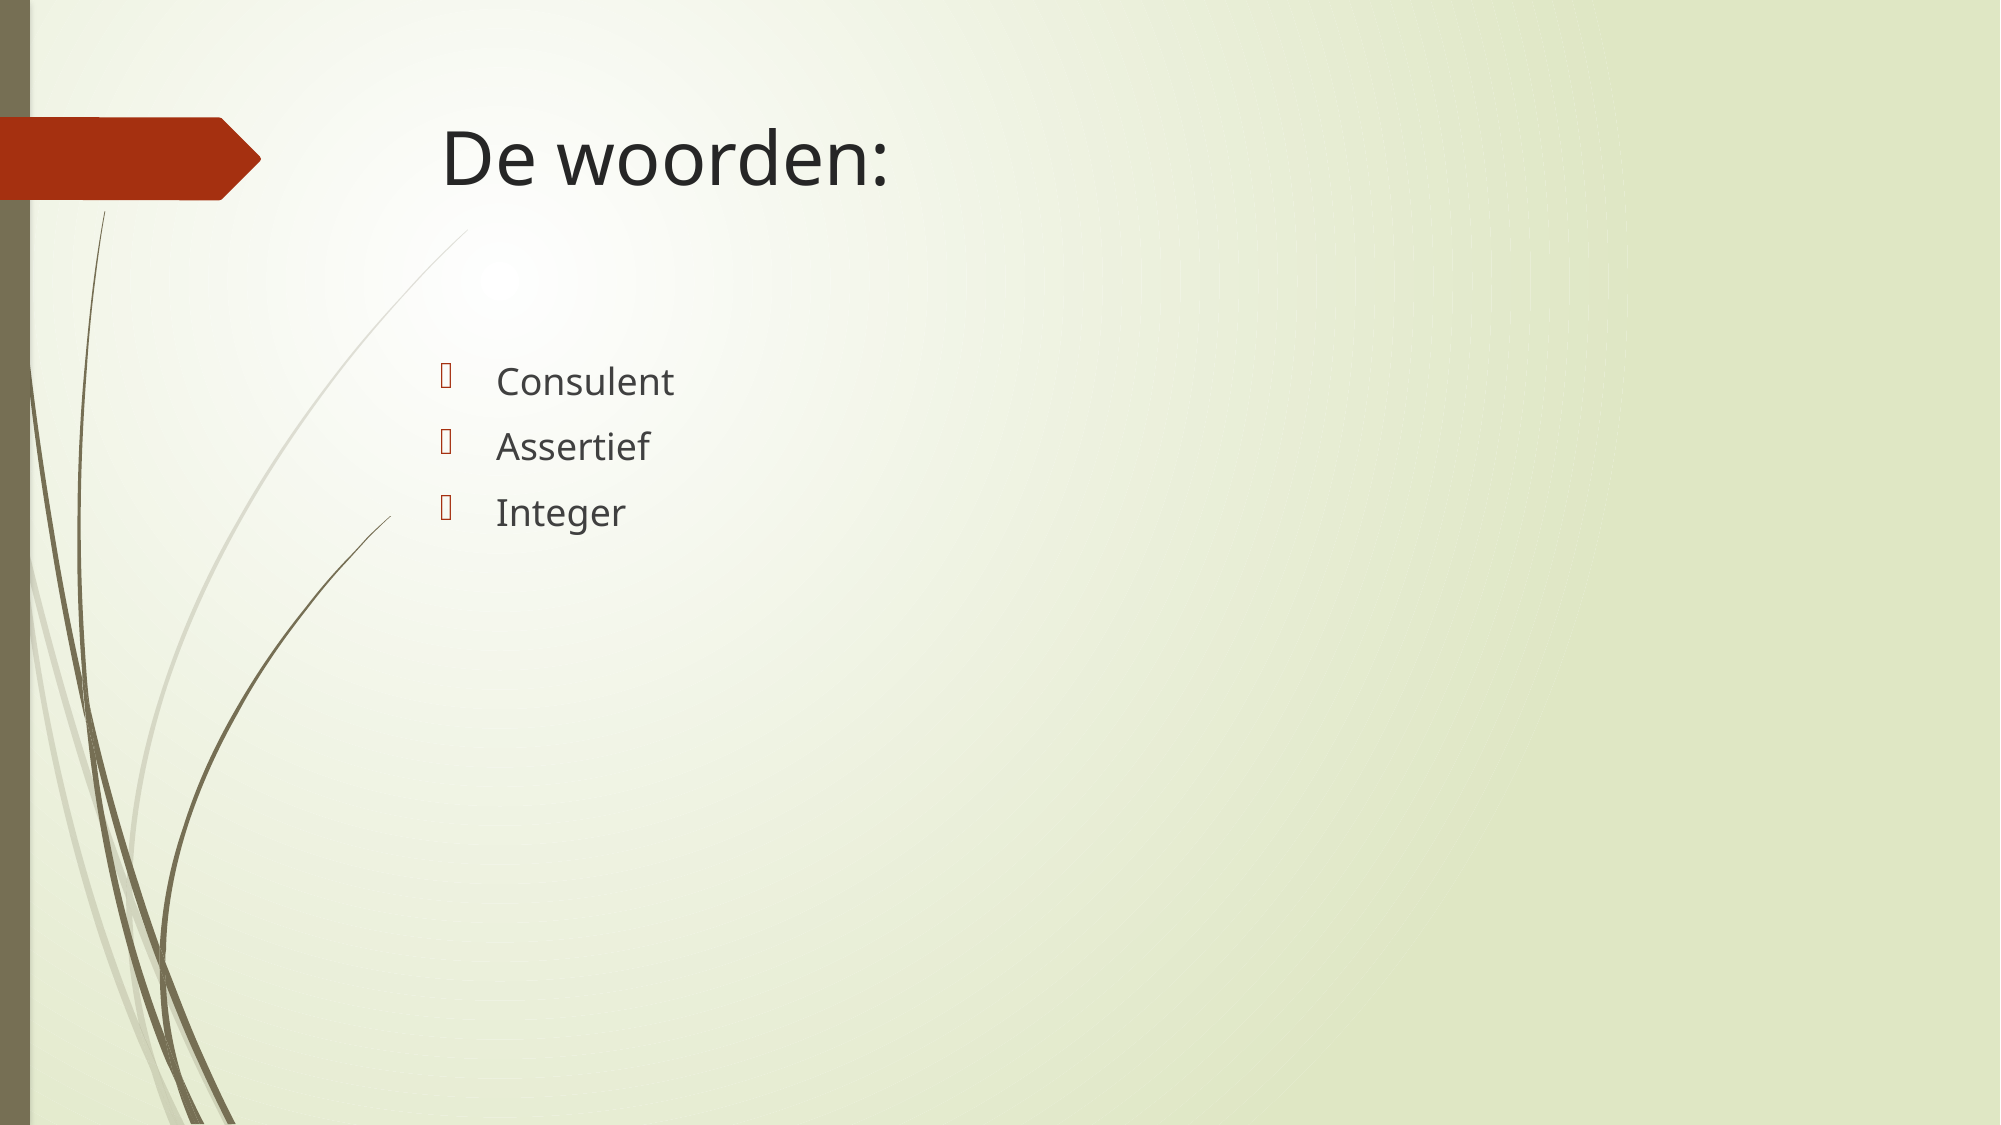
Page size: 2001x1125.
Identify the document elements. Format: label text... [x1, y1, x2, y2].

list Consulent Assertief Integer [424, 350, 1888, 970]
title De woorden: [425, 102, 1888, 313]
